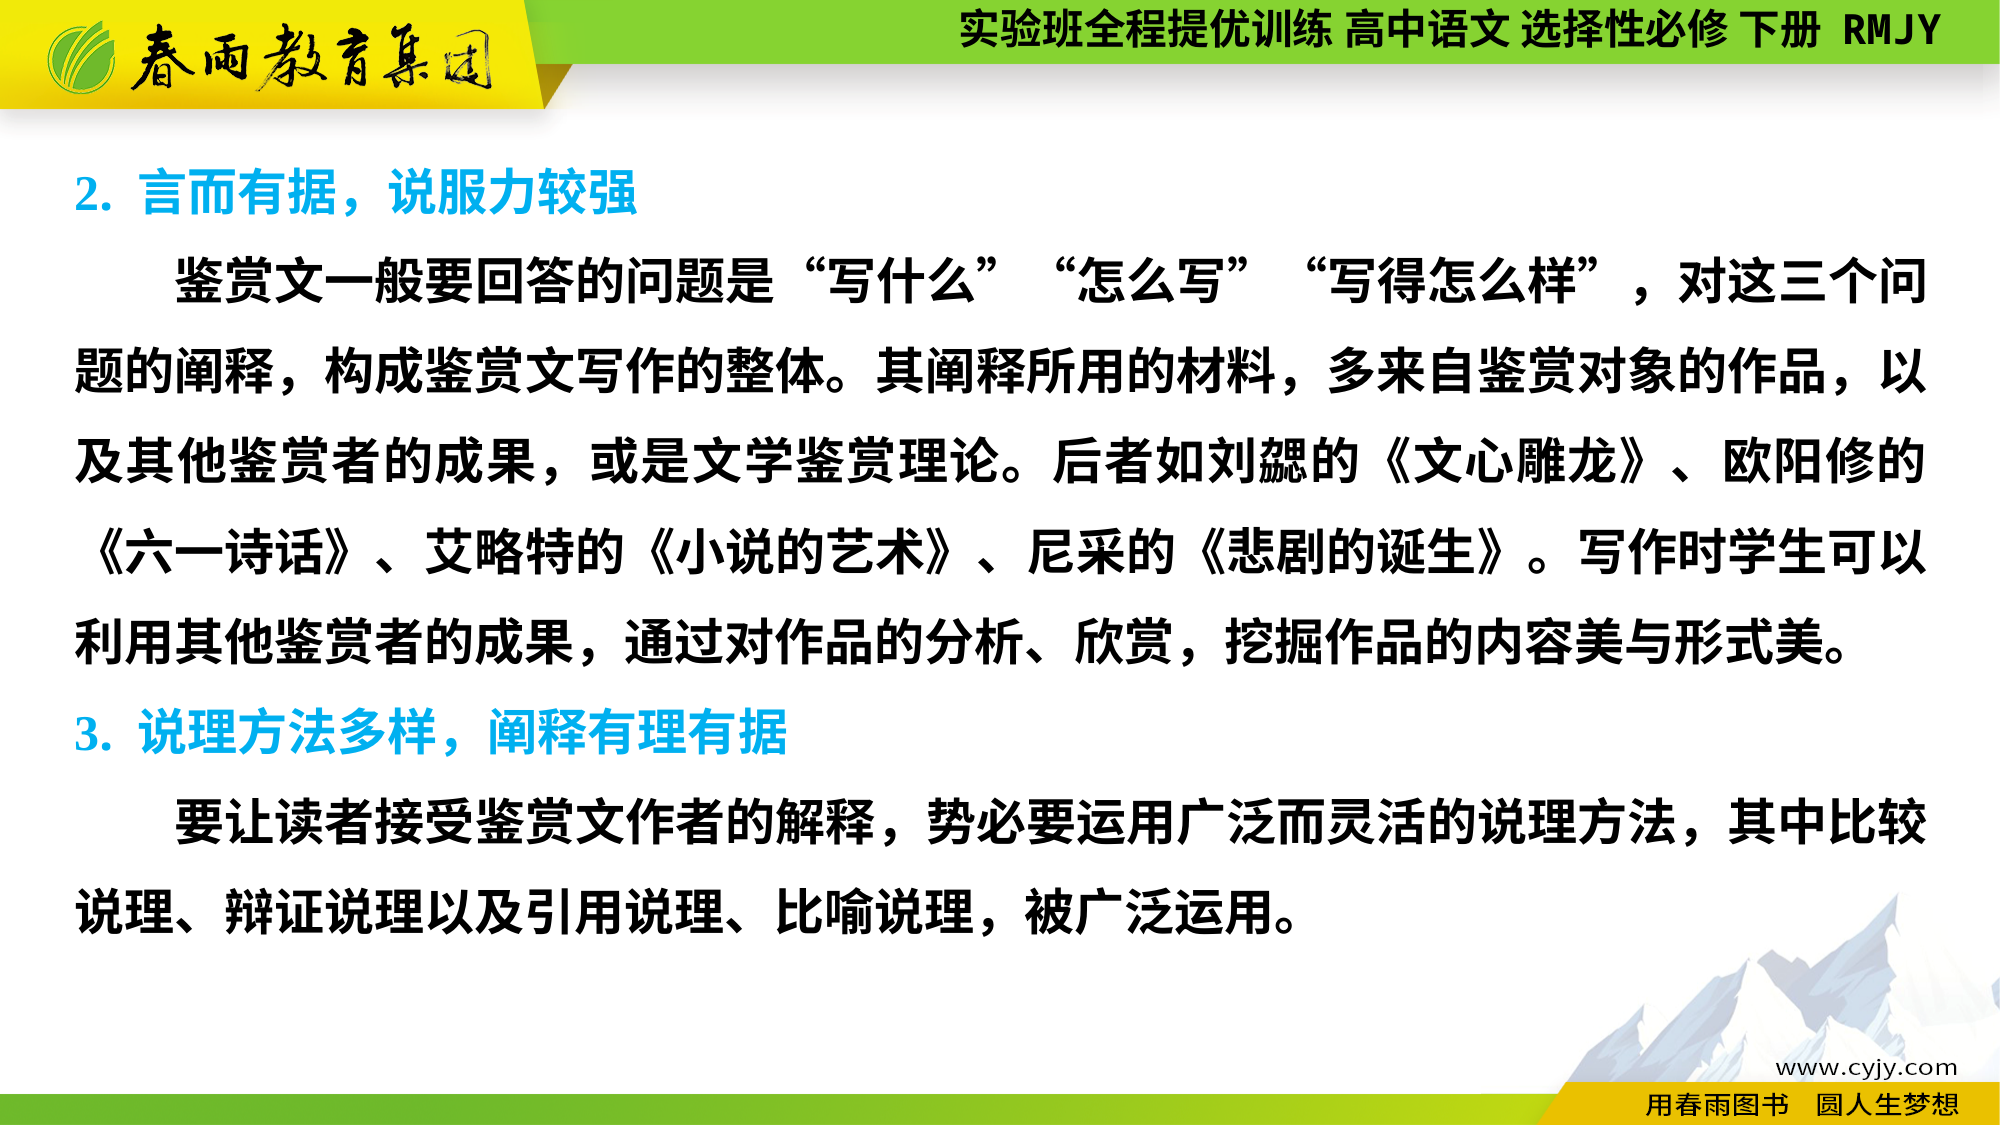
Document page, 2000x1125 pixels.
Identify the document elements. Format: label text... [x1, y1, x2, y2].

list 2. 言而有据，说服力较强 鉴赏文一般要回答的问题是“写什么”“怎么写”“写得怎么样”，对这三个问题的阐释，构成鉴赏文写作的整体。其阐释所用的材料，多来自鉴赏对象的作品，以及其他鉴赏者的成果，或是文学鉴赏理论。后者如刘勰的《文心雕龙》、欧阳修的《六一诗话》、艾略特的《小说的艺术》、尼采的《悲剧的诞生》。写作时学生可以利用其他鉴赏者的成果，通过对作品的分析、欣赏，挖掘作品的内容美与形式美。 3. 说理方法多样，阐释有理有据 要让读者接受鉴赏文作者的解释，势必要运用广泛而灵活的说理方法，其中比较说理、辩证说理以及引用说理、比喻说理，被广泛运用。 [59, 122, 1944, 1047]
picture [0, 0, 2000, 1125]
